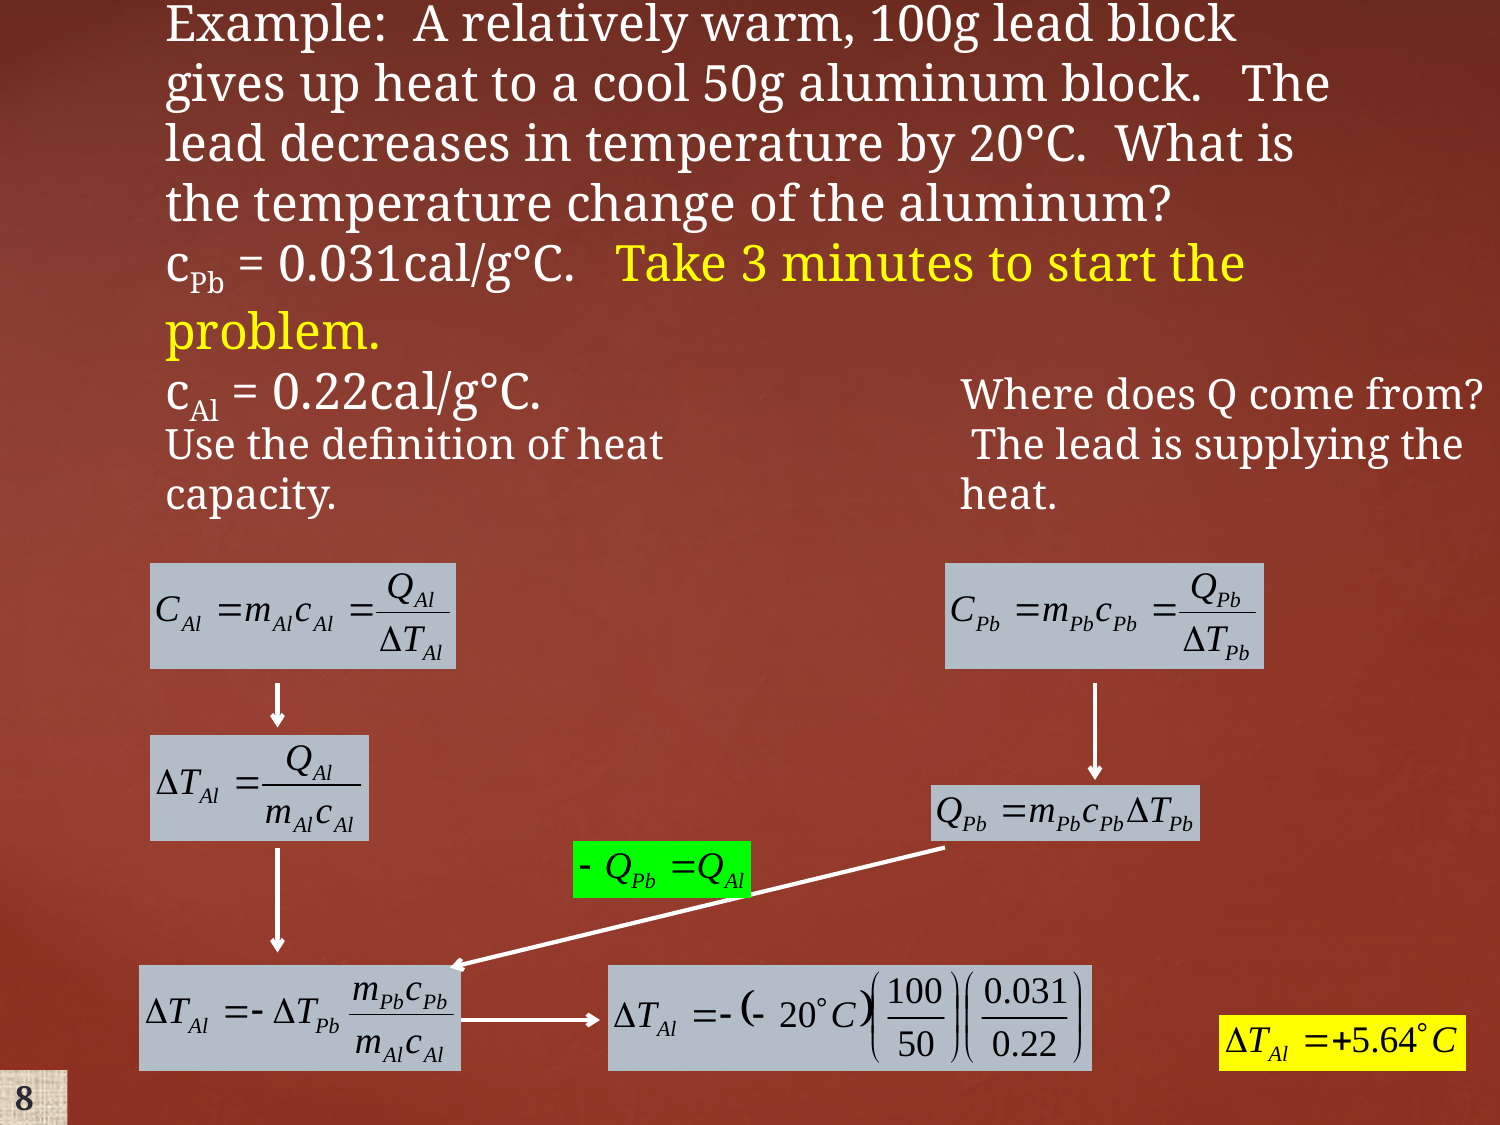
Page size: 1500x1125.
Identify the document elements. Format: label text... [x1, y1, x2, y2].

text_box Example: A relatively warm, 100g lead block gives up heat to a cool 50g aluminum block. The lead decreases in temperature by 20°C. What is the temperature change of the aluminum? cPb = 0.031cal/g°C. Take 3 minutes to start the problem. cAl = 0.22cal/g°C. [150, 67, 1358, 435]
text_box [930, 784, 1201, 842]
text_box 8 [0, 1070, 68, 1125]
text_box Where does Q come from? The lead is supplying the heat. [944, 419, 1500, 525]
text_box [149, 561, 457, 670]
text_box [1218, 1014, 1467, 1072]
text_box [944, 561, 1265, 670]
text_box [572, 840, 752, 899]
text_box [449, 846, 946, 968]
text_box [149, 734, 370, 842]
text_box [606, 964, 1093, 1072]
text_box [138, 964, 462, 1072]
text_box Use the definition of heat capacity. [150, 472, 773, 525]
